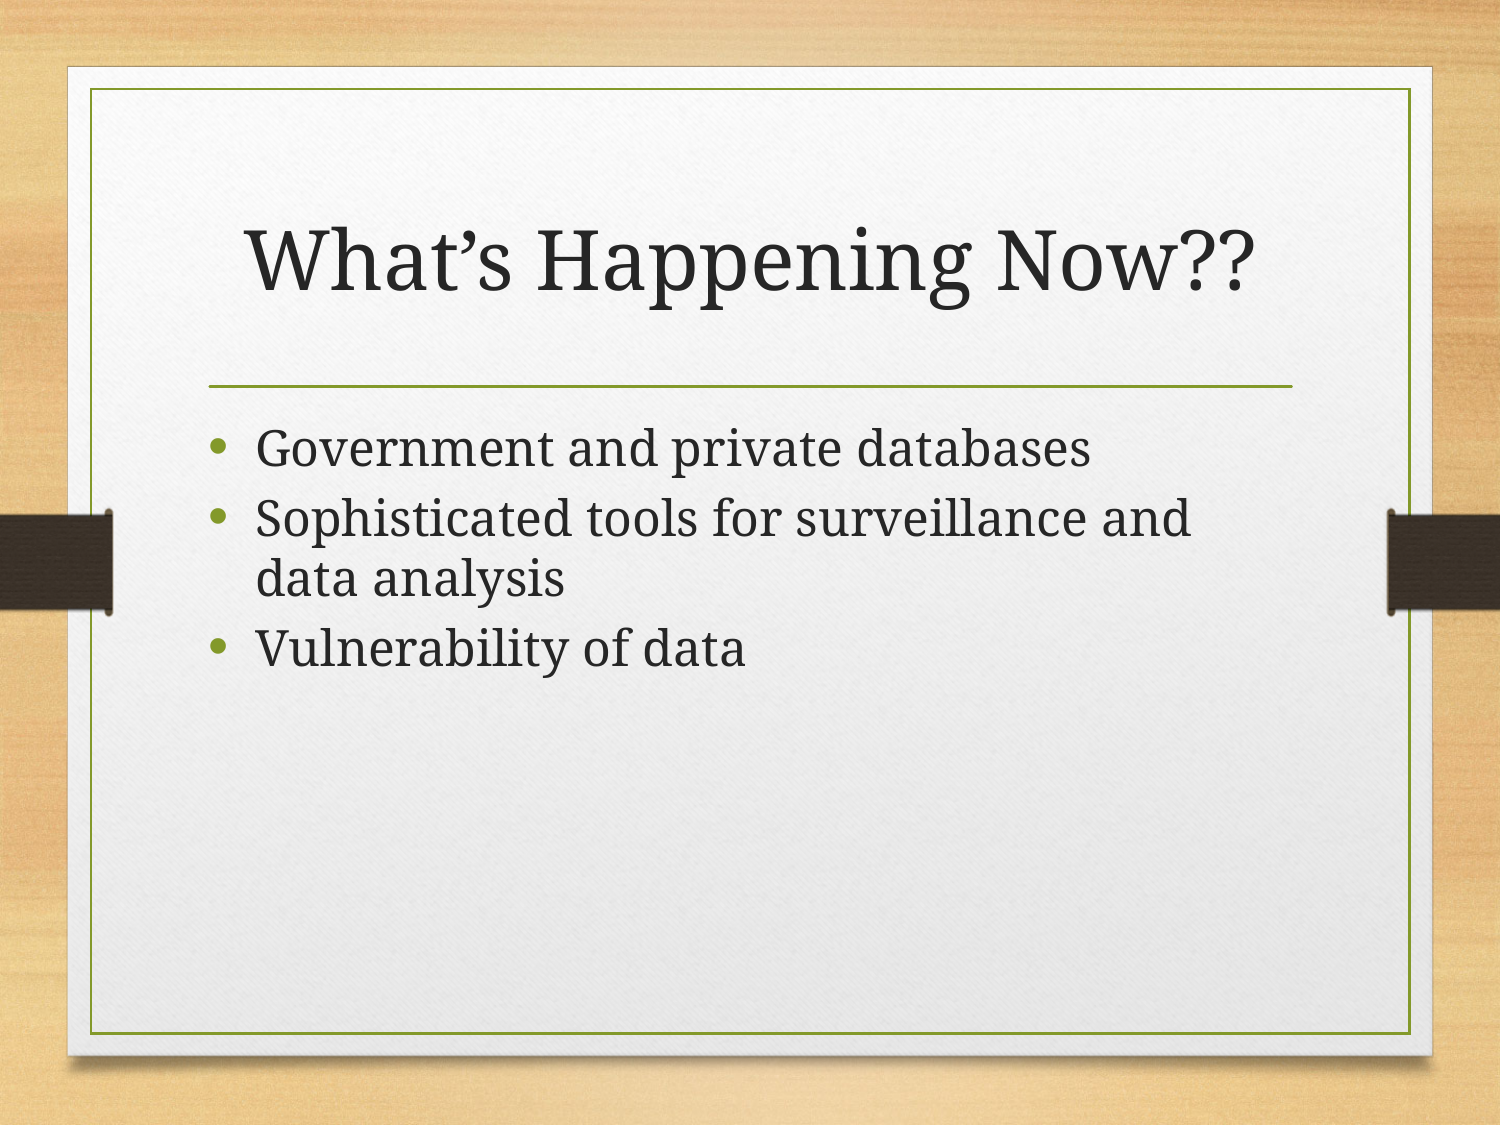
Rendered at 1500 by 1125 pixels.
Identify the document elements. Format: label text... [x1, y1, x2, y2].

title What’s Happening Now?? [193, 150, 1309, 365]
picture [0, 0, 1500, 1125]
list Government and private databases Sophisticated tools for surveillance and data analysis Vulnerability of data [193, 408, 1309, 974]
